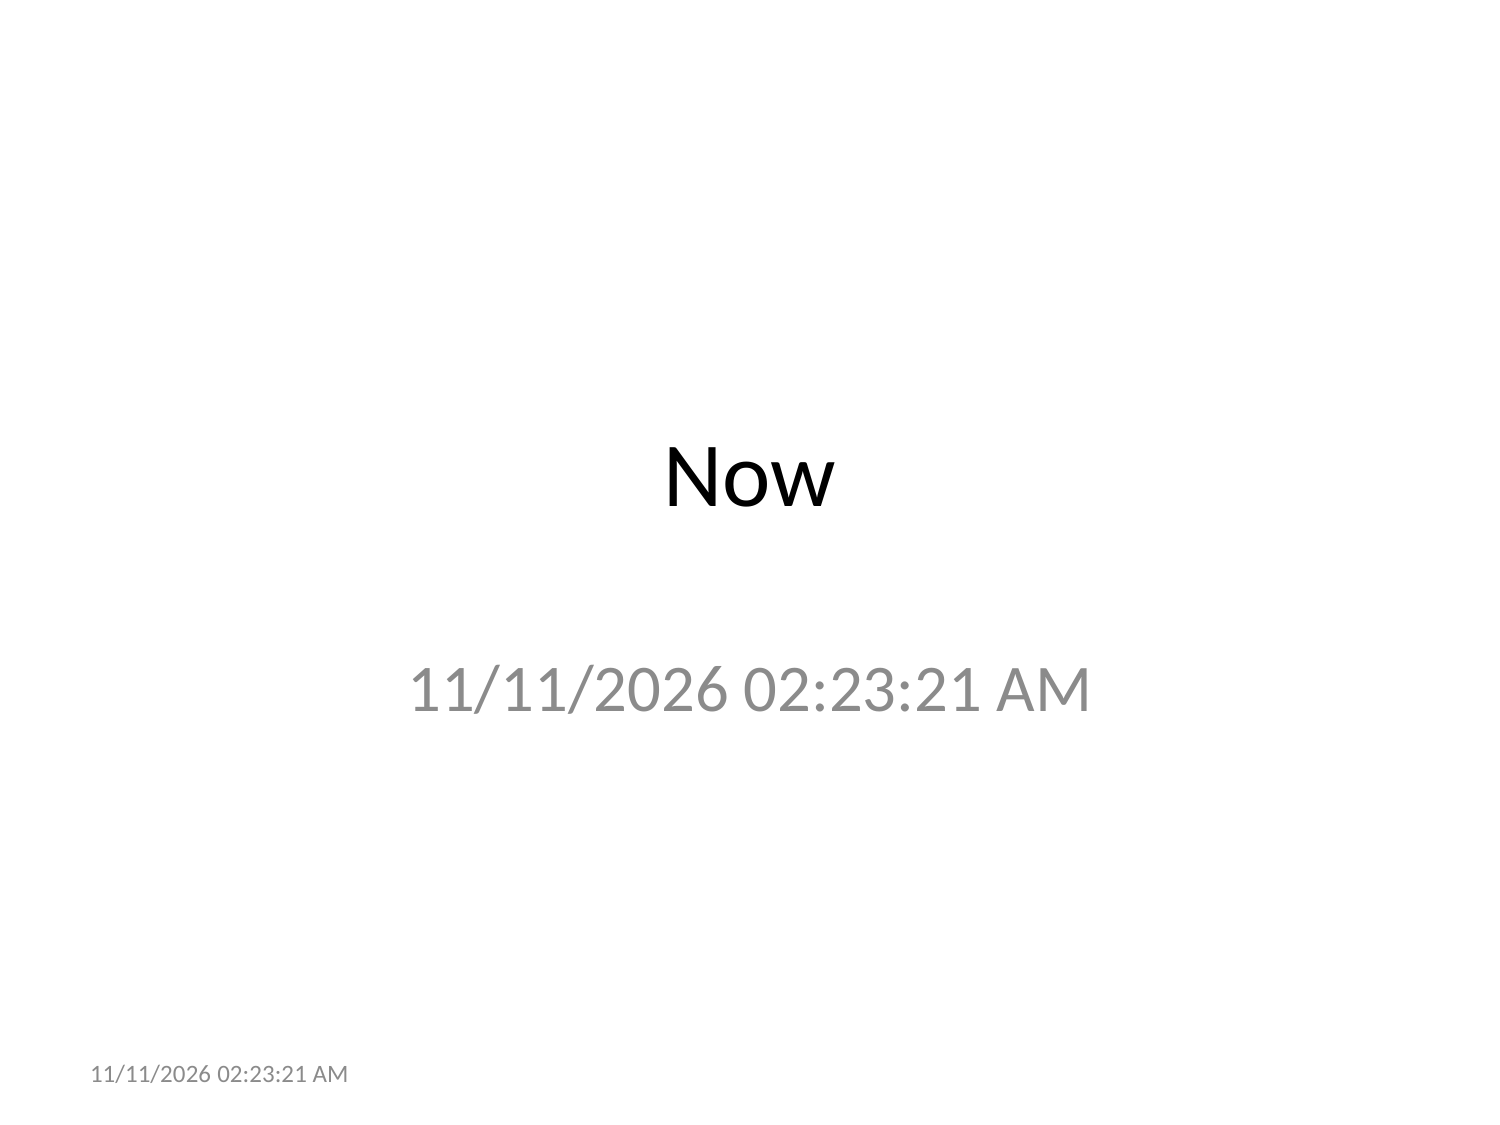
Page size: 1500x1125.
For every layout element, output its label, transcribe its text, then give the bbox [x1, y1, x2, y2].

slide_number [75, 1042, 425, 1103]
subtitle 2011-12-19 10:20:04 AM [225, 637, 1275, 925]
title Now [112, 349, 1388, 591]
